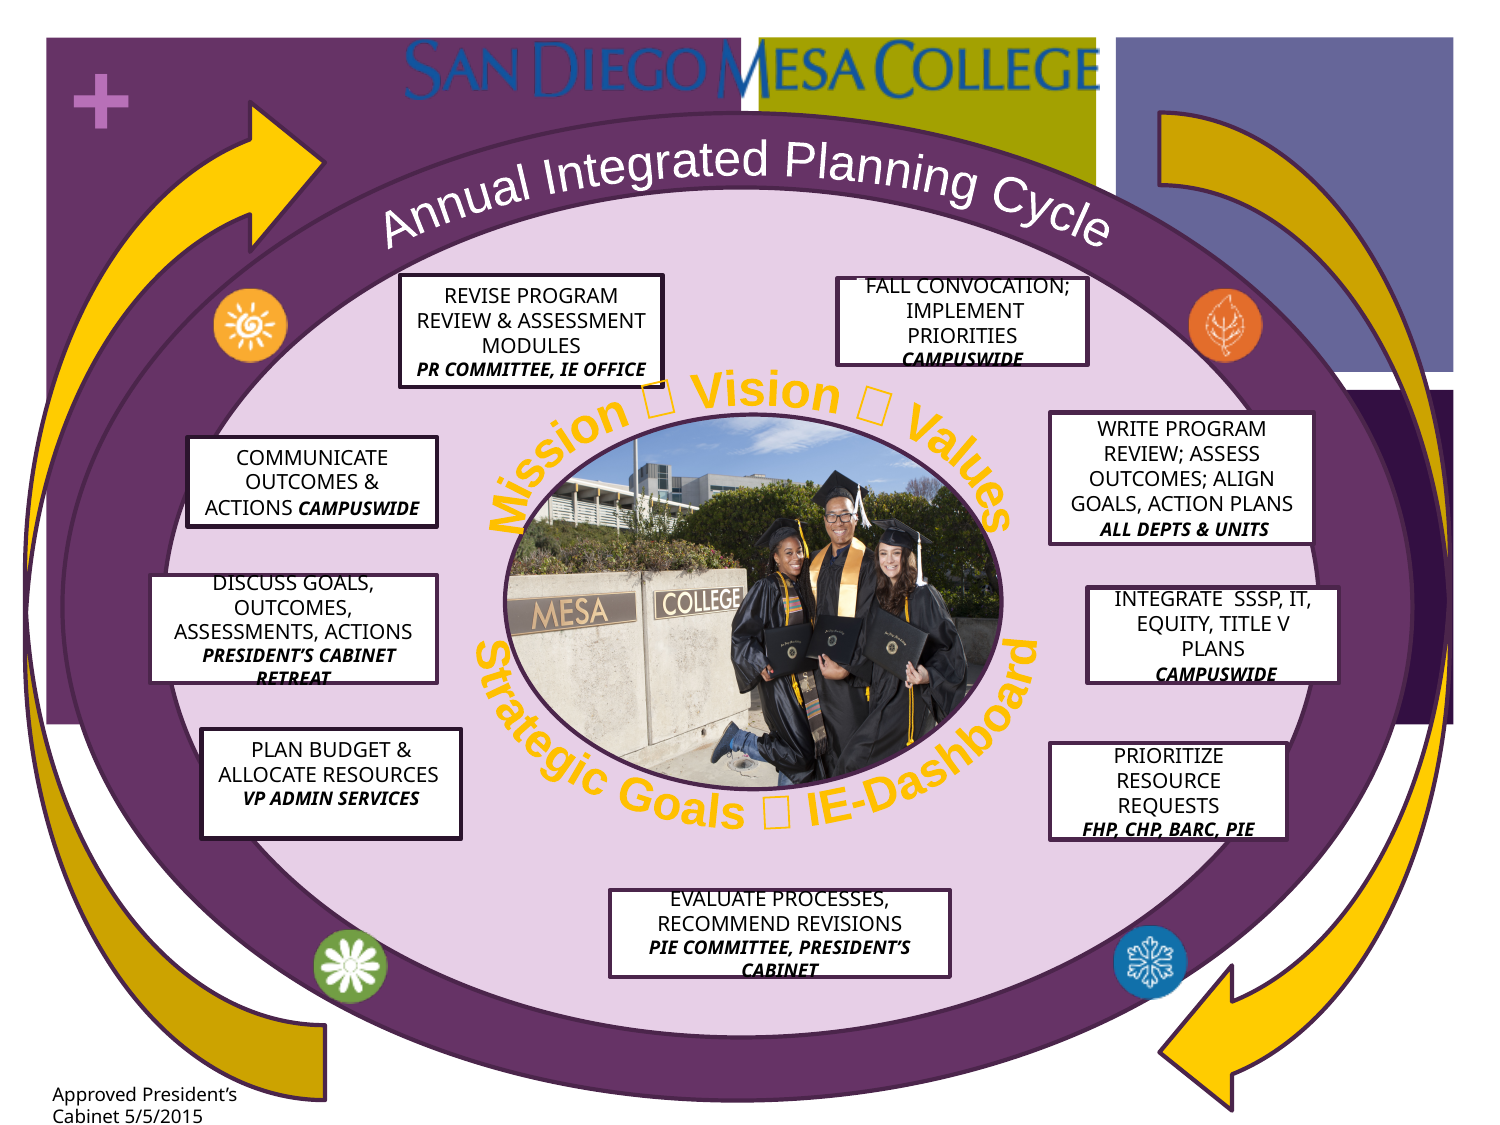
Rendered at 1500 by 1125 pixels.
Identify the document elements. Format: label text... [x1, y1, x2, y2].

text_box PRIORITIZE RESOURCE REQUESTS FHP, CHP, BARC, PIE [1048, 741, 1289, 842]
text_box EVALUATE PROCESSES, RECOMMEND REVISIONS PIE COMMITTEE, PRESIDENT’S CABINET [608, 888, 952, 979]
text_box [60, 301, 344, 989]
picture [311, 928, 388, 1005]
text_box Approved President’s Cabinet 5/5/2015 [37, 1074, 263, 1125]
text_box [223, 112, 1252, 338]
picture [211, 286, 288, 363]
text_box WRITE PROGRAM REVIEW; ASSESS OUTCOMES; ALIGN GOALS, ACTION PLANS ALL DEPTS & UNITS [1048, 410, 1316, 546]
text_box INTEGRATE SSSP, IT, EQUITY, TITLE V PLANS CAMPUSWIDE [1085, 585, 1341, 685]
text_box [22, 99, 328, 1103]
text_box PLAN BUDGET & ALLOCATE RESOURCES VP ADMIN SERVICES [201, 729, 462, 839]
picture [1111, 924, 1188, 1001]
text_box [354, 947, 1130, 1103]
text_box DISCUSS GOALS, OUTCOMES, ASSESSMENTS, ACTIONS PPRESIDENT’S CABINET RETREAT [148, 573, 439, 685]
text_box [1157, 110, 1453, 1113]
picture [404, 38, 1101, 101]
text_box oooRERRRRB [163, 185, 1321, 1040]
text_box FFALL CONVOCATION; IMPLEMENT PRIORITIES CAMPUSWIDE [835, 276, 1090, 367]
picture [1186, 286, 1263, 363]
text_box COMMUNICATE OUTCOMES & ACTIONS CAMPUSWIDE [185, 435, 439, 529]
text_box REVISE PROGRAM REVIEW & ASSESSMENT MODULES PR COMMITTEE, IE OFFICE [399, 274, 663, 388]
text_box [502, 412, 1004, 792]
text_box [1144, 300, 1415, 973]
